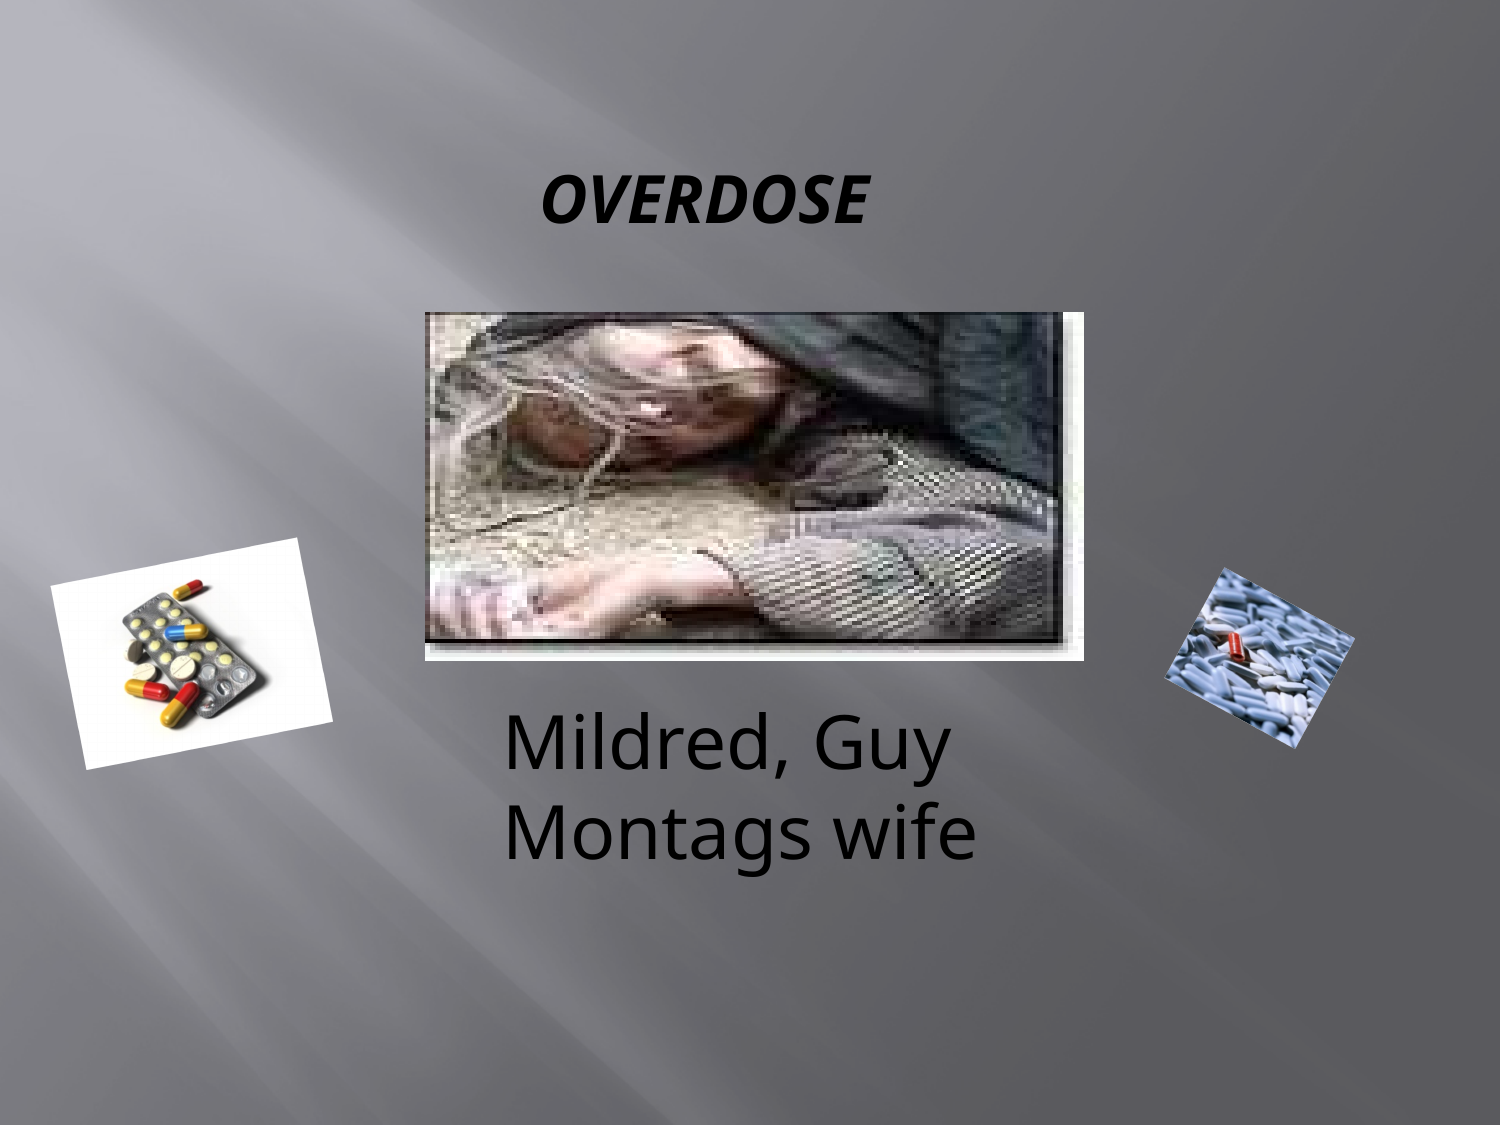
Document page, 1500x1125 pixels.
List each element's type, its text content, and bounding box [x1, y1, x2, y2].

picture [51, 538, 332, 769]
text_box Mildred, Guy Montags wife [487, 705, 1038, 883]
picture [424, 312, 1084, 662]
text_box OVERDOSE [524, 149, 1038, 245]
picture [1165, 568, 1354, 748]
